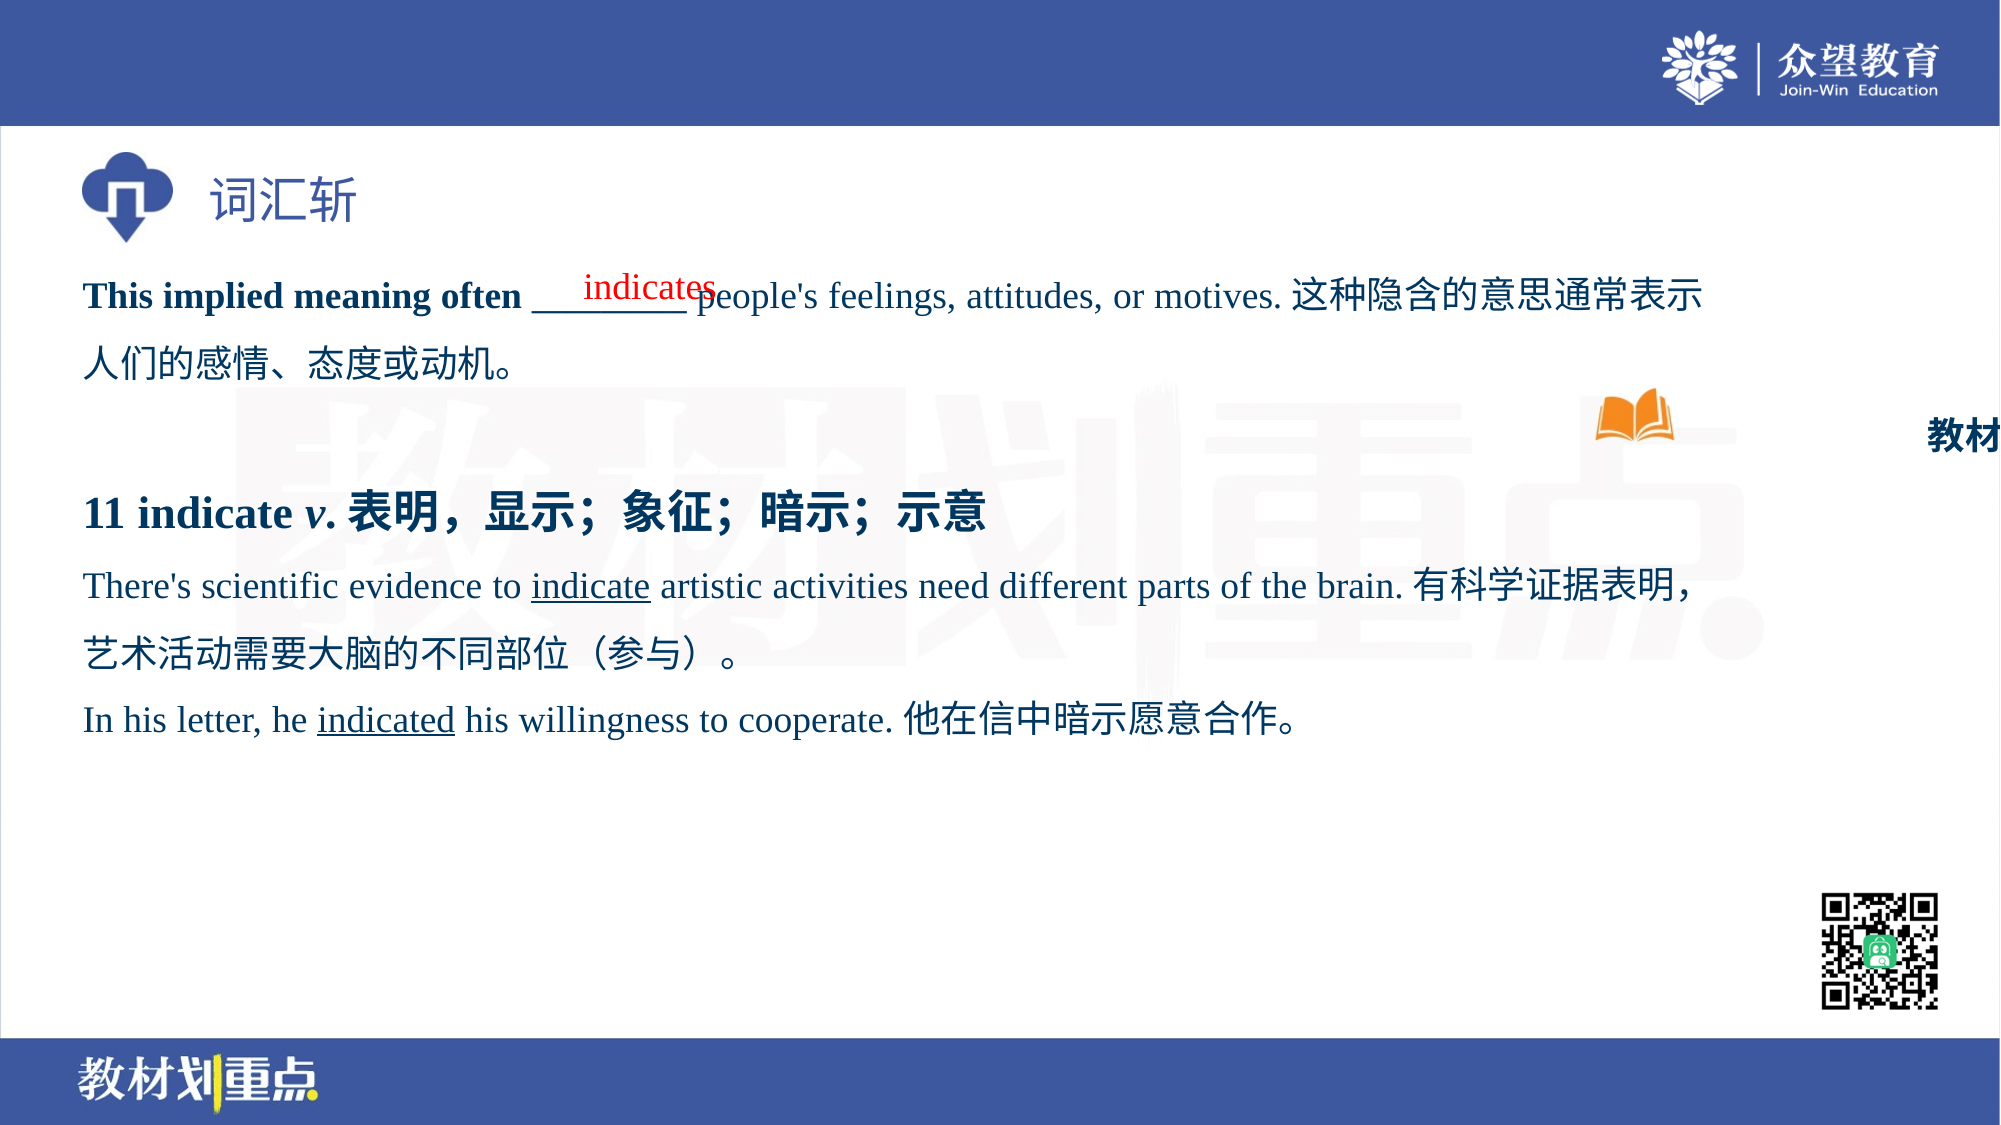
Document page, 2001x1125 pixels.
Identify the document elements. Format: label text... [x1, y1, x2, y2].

text_box This implied meaning often _________ people's feelings, attitudes, or motives.这种隐含的意思通常表示 人们的感情、态度或动机。 教材P53 [82, 247, 1817, 450]
picture [0, 0, 2000, 1125]
text_box indicates [569, 242, 731, 301]
text_box There's scientific evidence to indicate artistic activities need different parts of the brain.有科学证据表明， 艺术活动需要大脑的不同部位（参与）。 In his letter, he indicated his willingness to cooperate.他在信中暗示愿意合作。 [82, 537, 1817, 733]
text_box 11 indicate v.表明，显示；象征；暗示；示意 [82, 456, 1817, 537]
